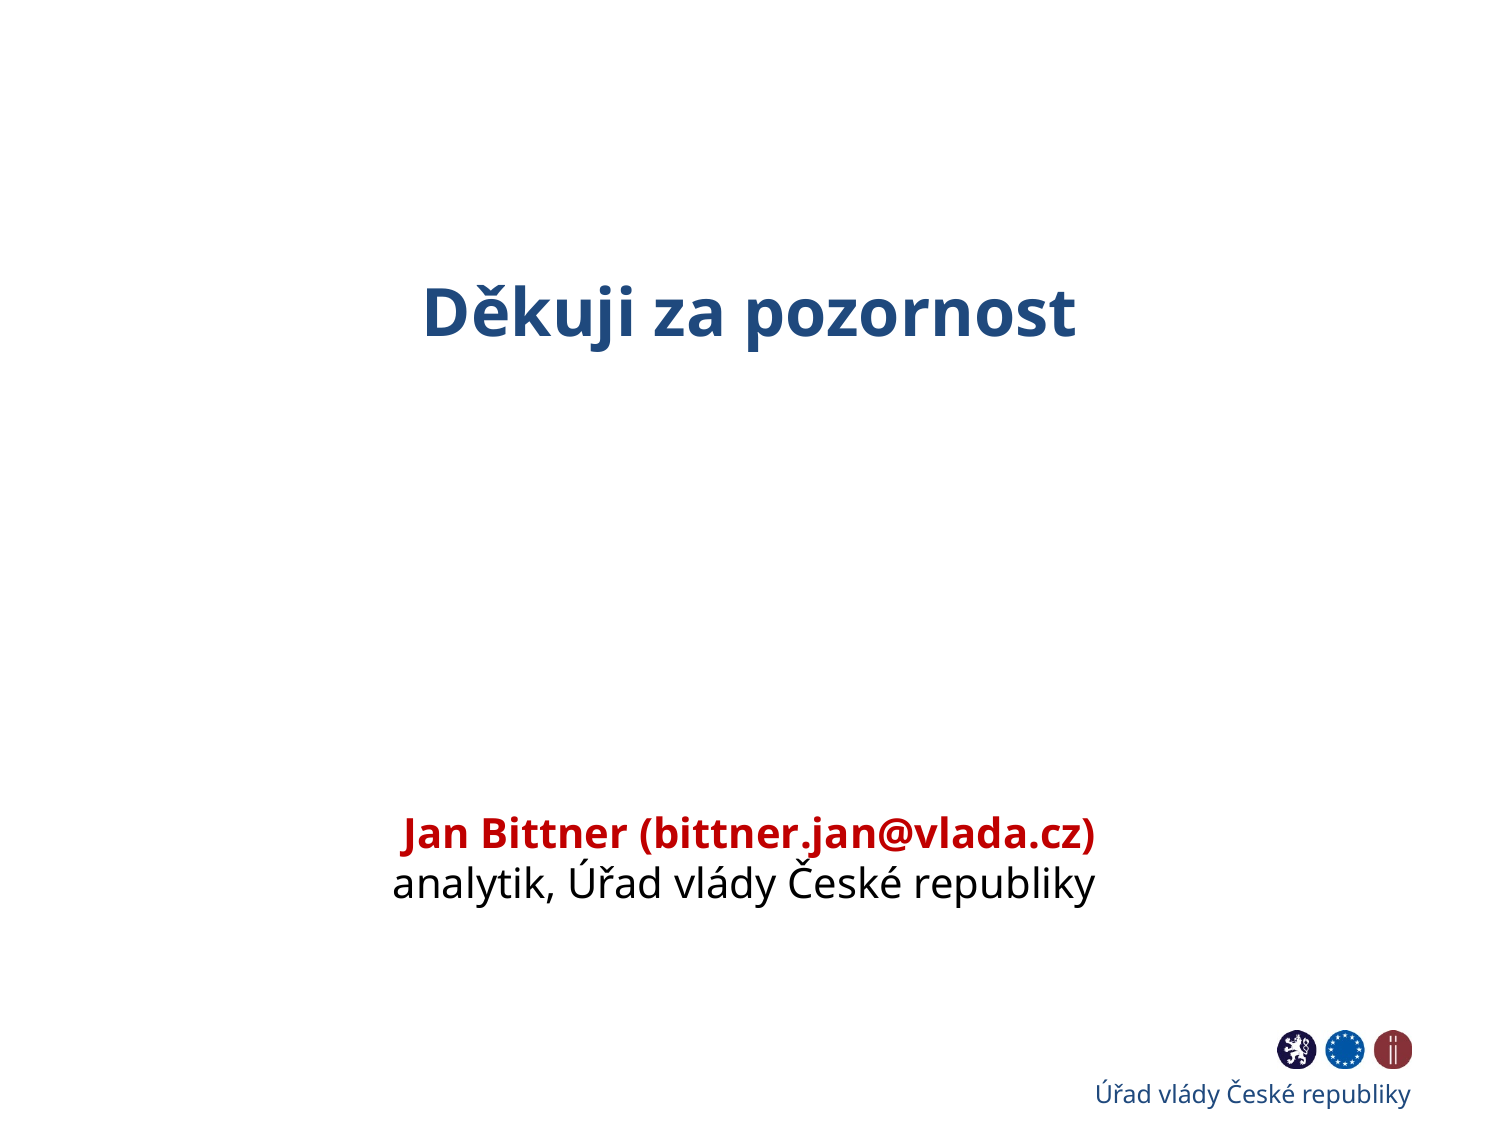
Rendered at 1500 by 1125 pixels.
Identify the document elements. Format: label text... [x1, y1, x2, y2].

list Děkuji za pozornost [75, 262, 1425, 622]
title Jan Bittner (bittner.jan@vlada.cz) analytik, Úřad vlády České republiky [75, 763, 1425, 951]
picture [1277, 1030, 1412, 1070]
text_box Úřad vlády České republiky [936, 1078, 1412, 1109]
